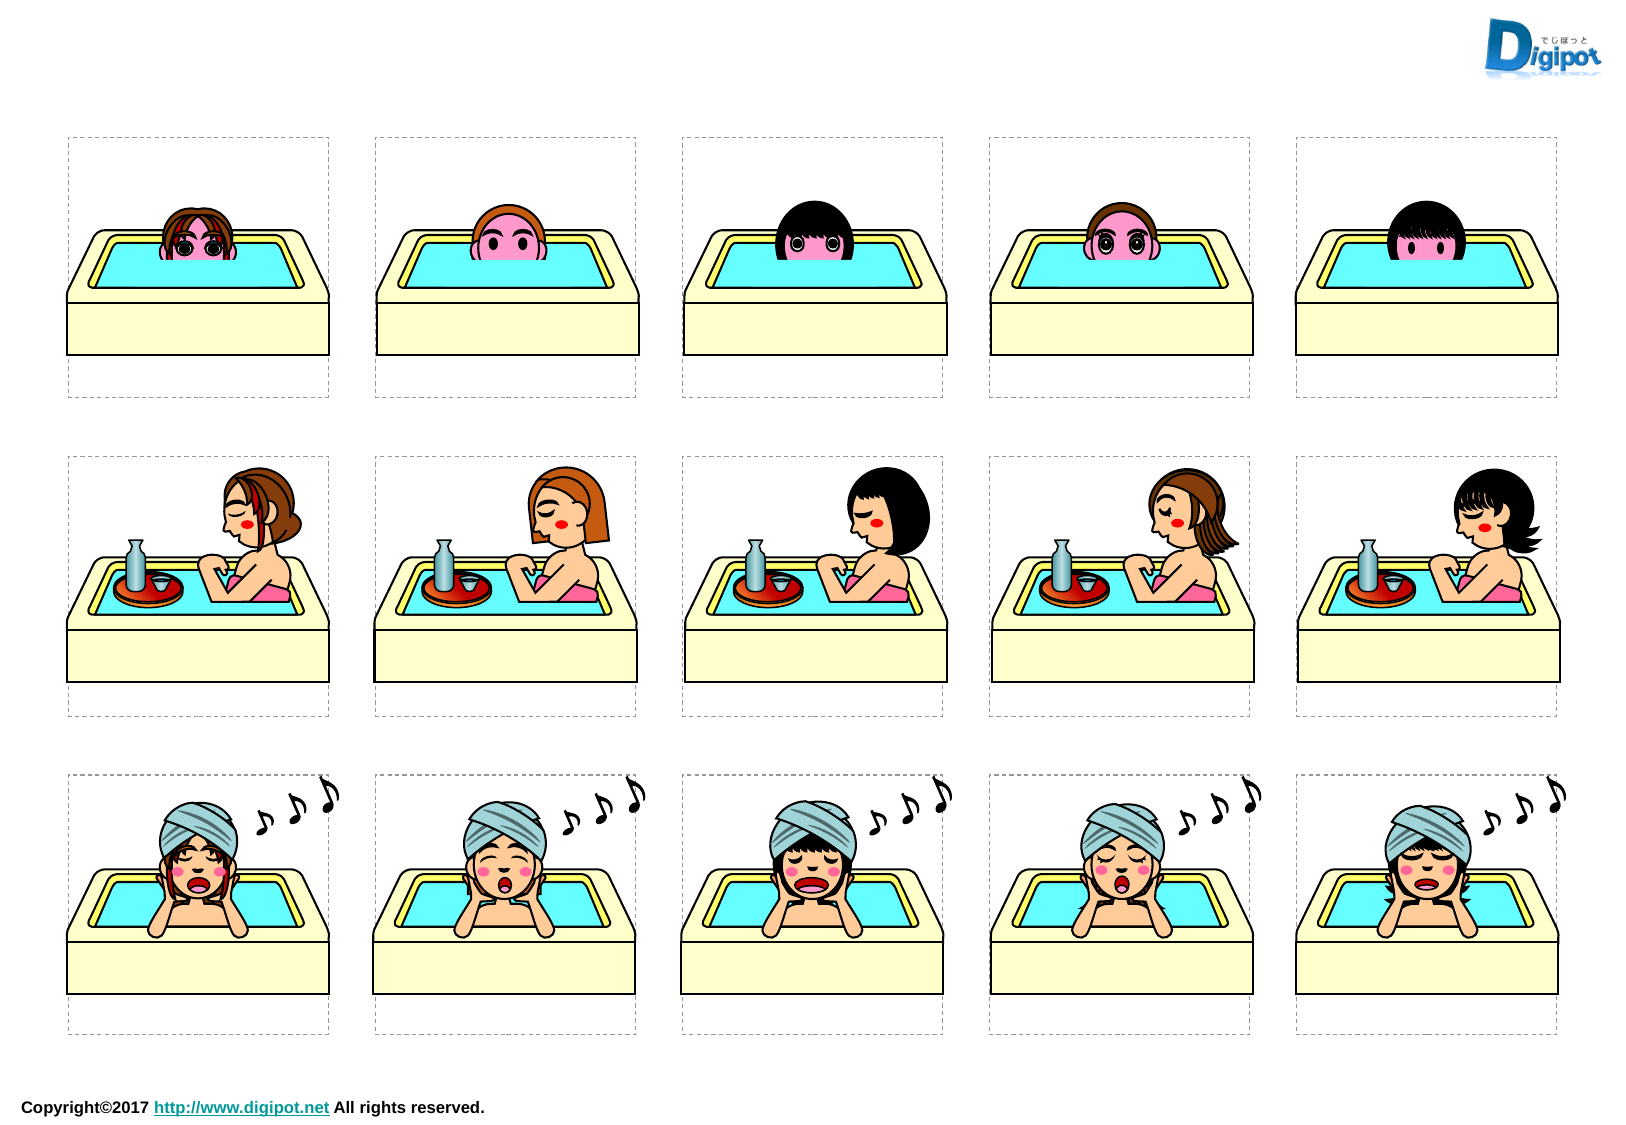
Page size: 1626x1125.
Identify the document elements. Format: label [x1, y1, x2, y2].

text_box [990, 787, 1264, 995]
text_box [1296, 787, 1569, 995]
text_box [684, 201, 947, 356]
text_box [684, 467, 948, 683]
text_box [376, 204, 640, 356]
text_box [372, 787, 648, 995]
text_box [1295, 201, 1559, 356]
text_box [66, 468, 330, 683]
text_box [1297, 469, 1561, 683]
text_box [374, 466, 637, 683]
picture [1485, 18, 1602, 82]
text_box [680, 787, 955, 995]
text_box [992, 455, 1255, 683]
text_box [66, 787, 342, 995]
text_box [990, 202, 1254, 356]
text_box [66, 208, 330, 356]
